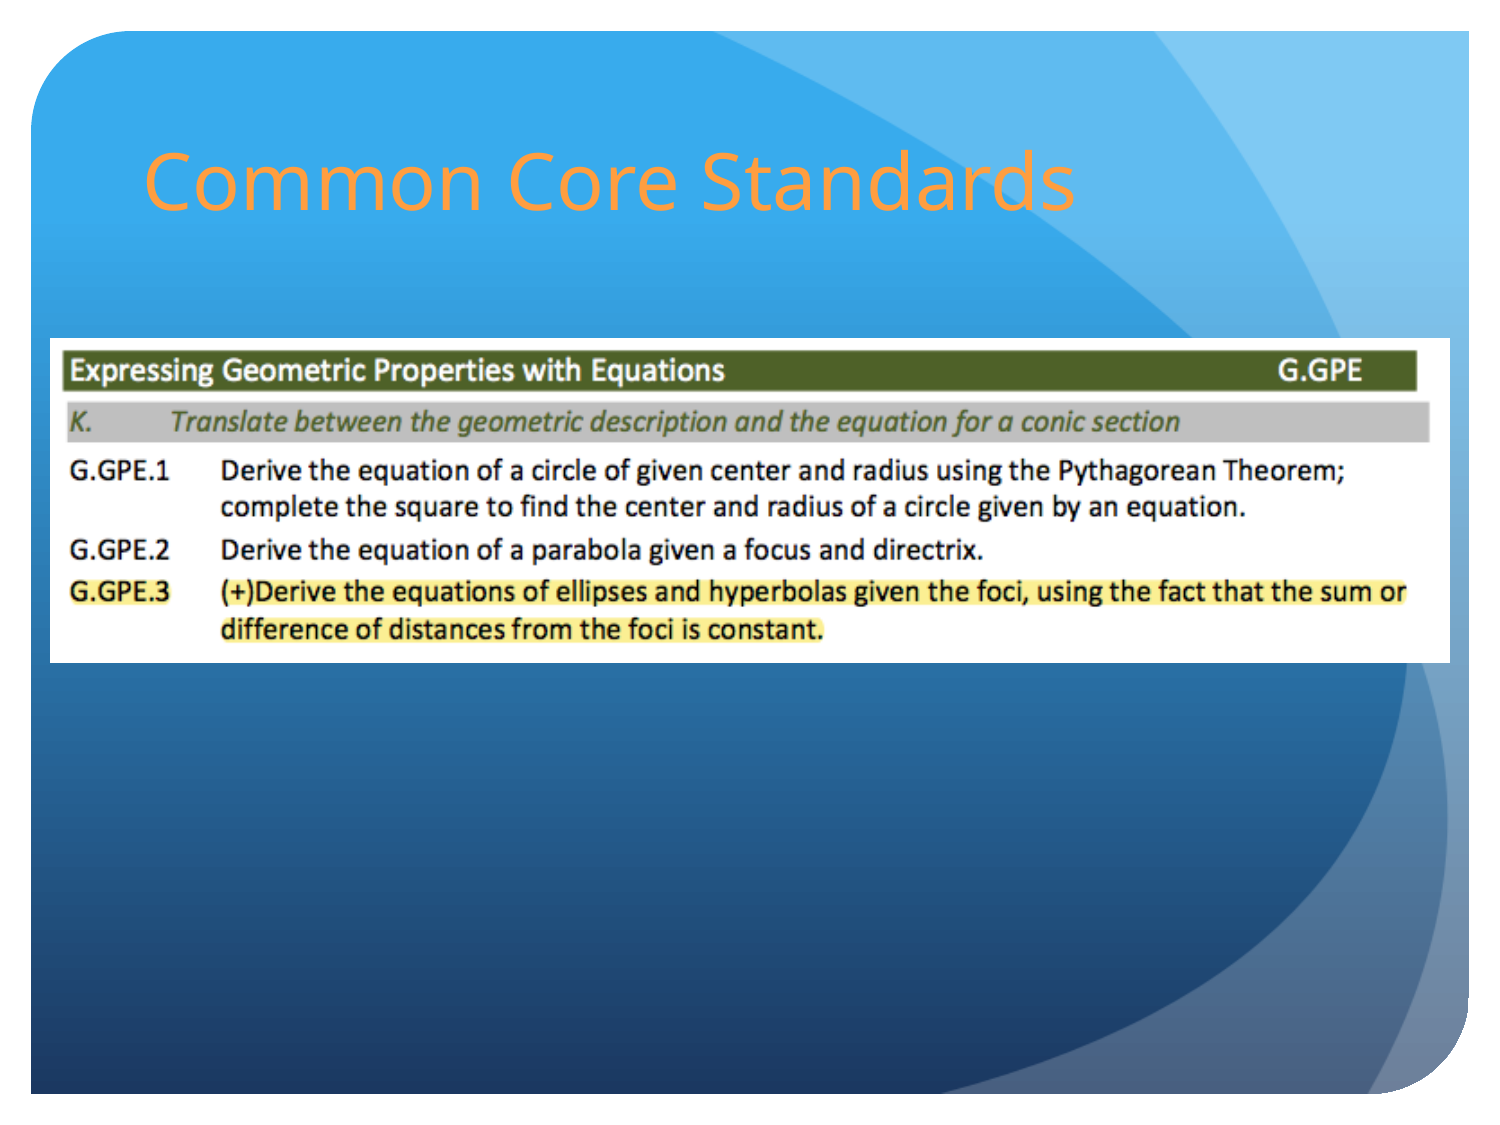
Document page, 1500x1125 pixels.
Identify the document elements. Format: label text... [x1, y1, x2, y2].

picture [24, 30, 1473, 1094]
title Common Core Standards [127, 62, 1372, 234]
